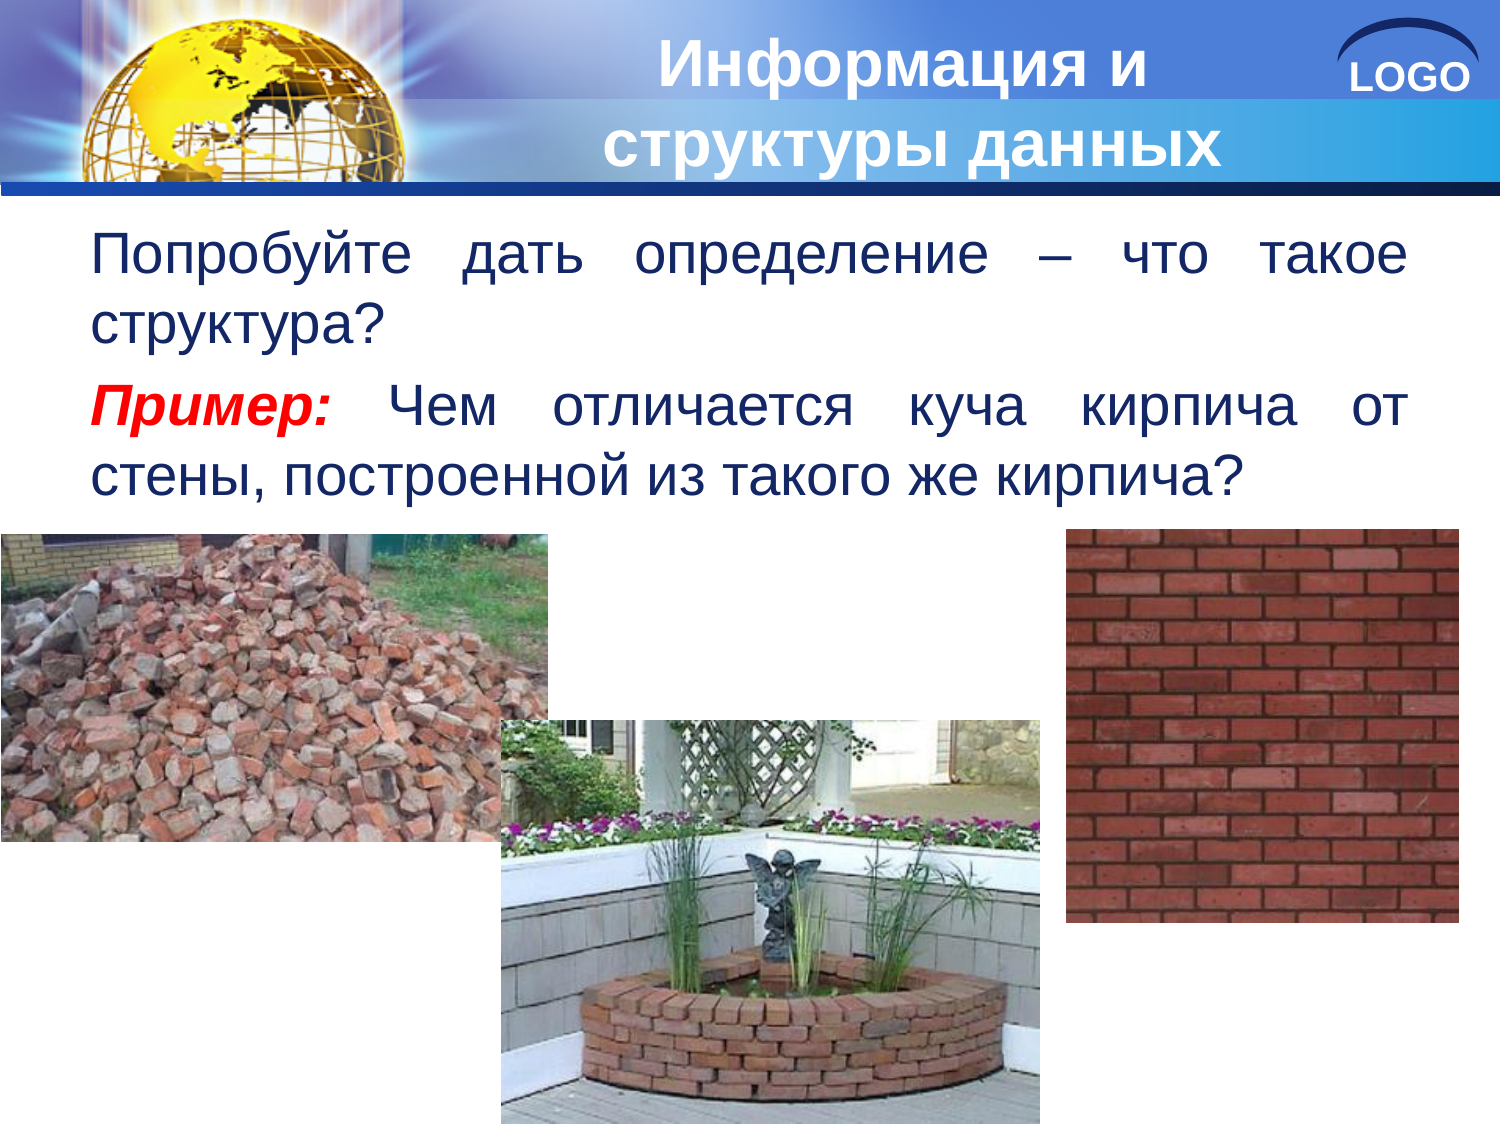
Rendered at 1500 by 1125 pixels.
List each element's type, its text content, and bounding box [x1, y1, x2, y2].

title Информация и структуры данных [399, 19, 1425, 180]
picture [0, 0, 1500, 185]
picture [1065, 529, 1459, 923]
picture [1, 534, 1040, 1125]
title Информационные системы [298, 99, 412, 183]
list Попробуйте дать определение – что такое структура? Пример: Чем отличается куча кирпича от стены, построенной из такого же кирпича? [75, 208, 1425, 1024]
